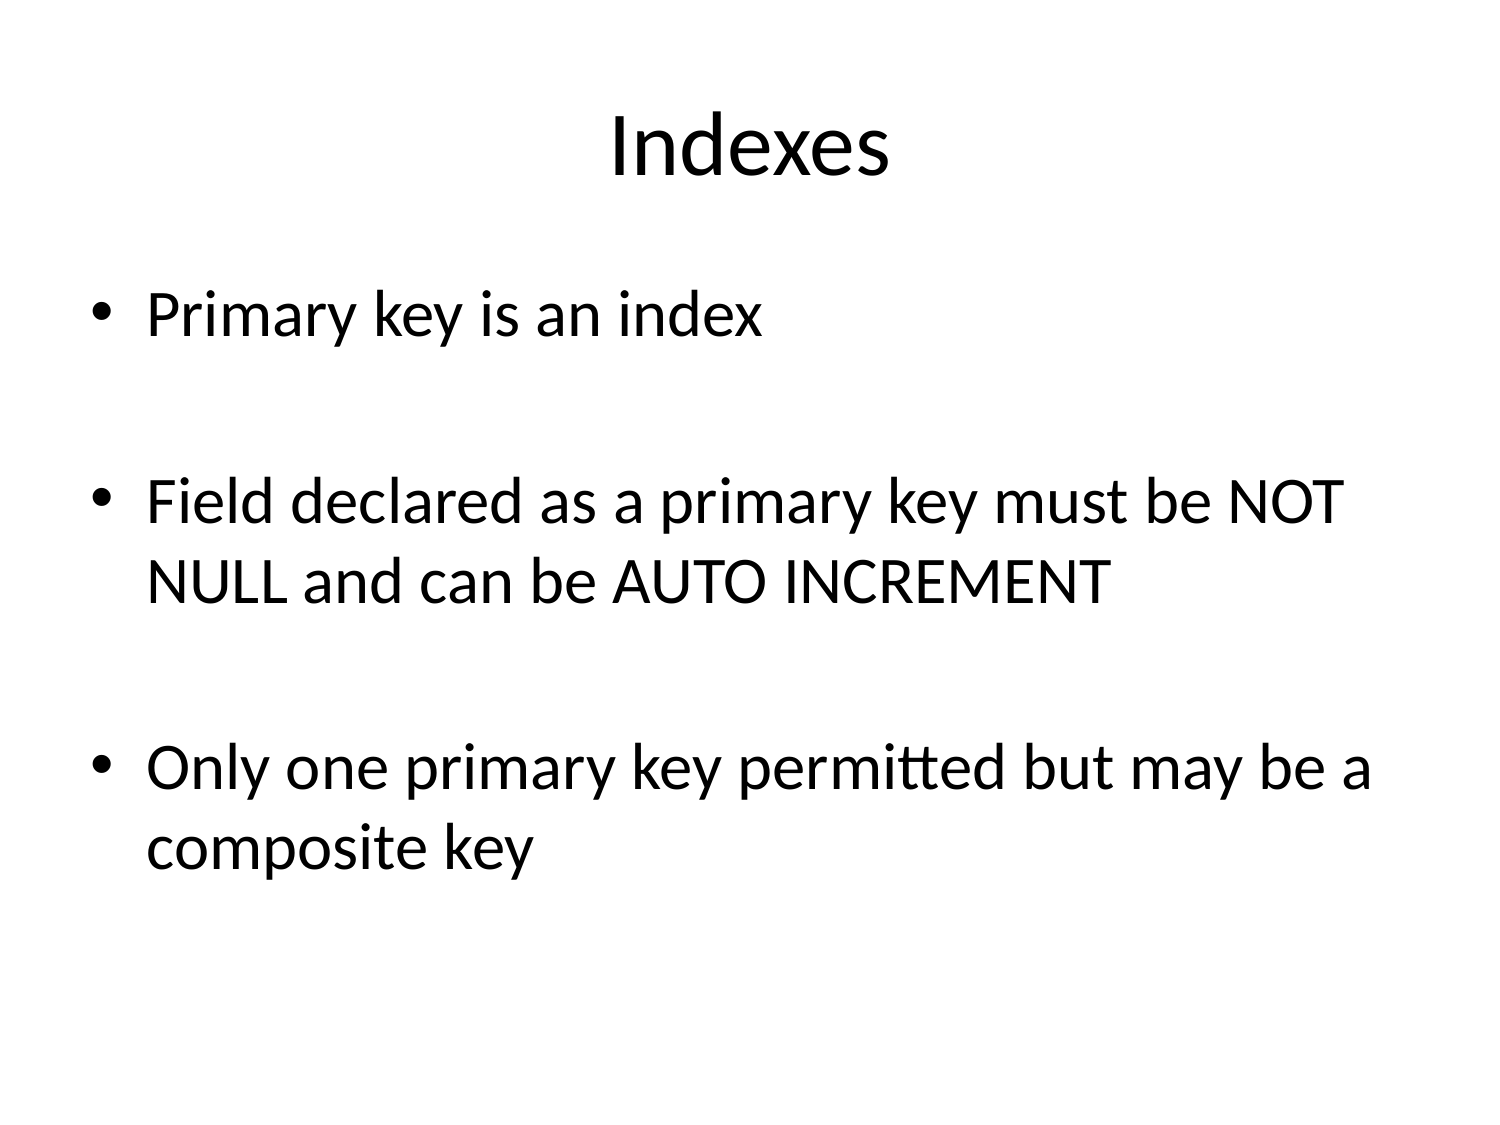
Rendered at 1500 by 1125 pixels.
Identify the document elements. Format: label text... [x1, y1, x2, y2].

list Primary key is an index Field declared as a primary key must be NOT NULL and can be AUTO INCREMENT Only one primary key permitted but may be a composite key [75, 262, 1425, 1005]
title Indexes [75, 45, 1425, 233]
